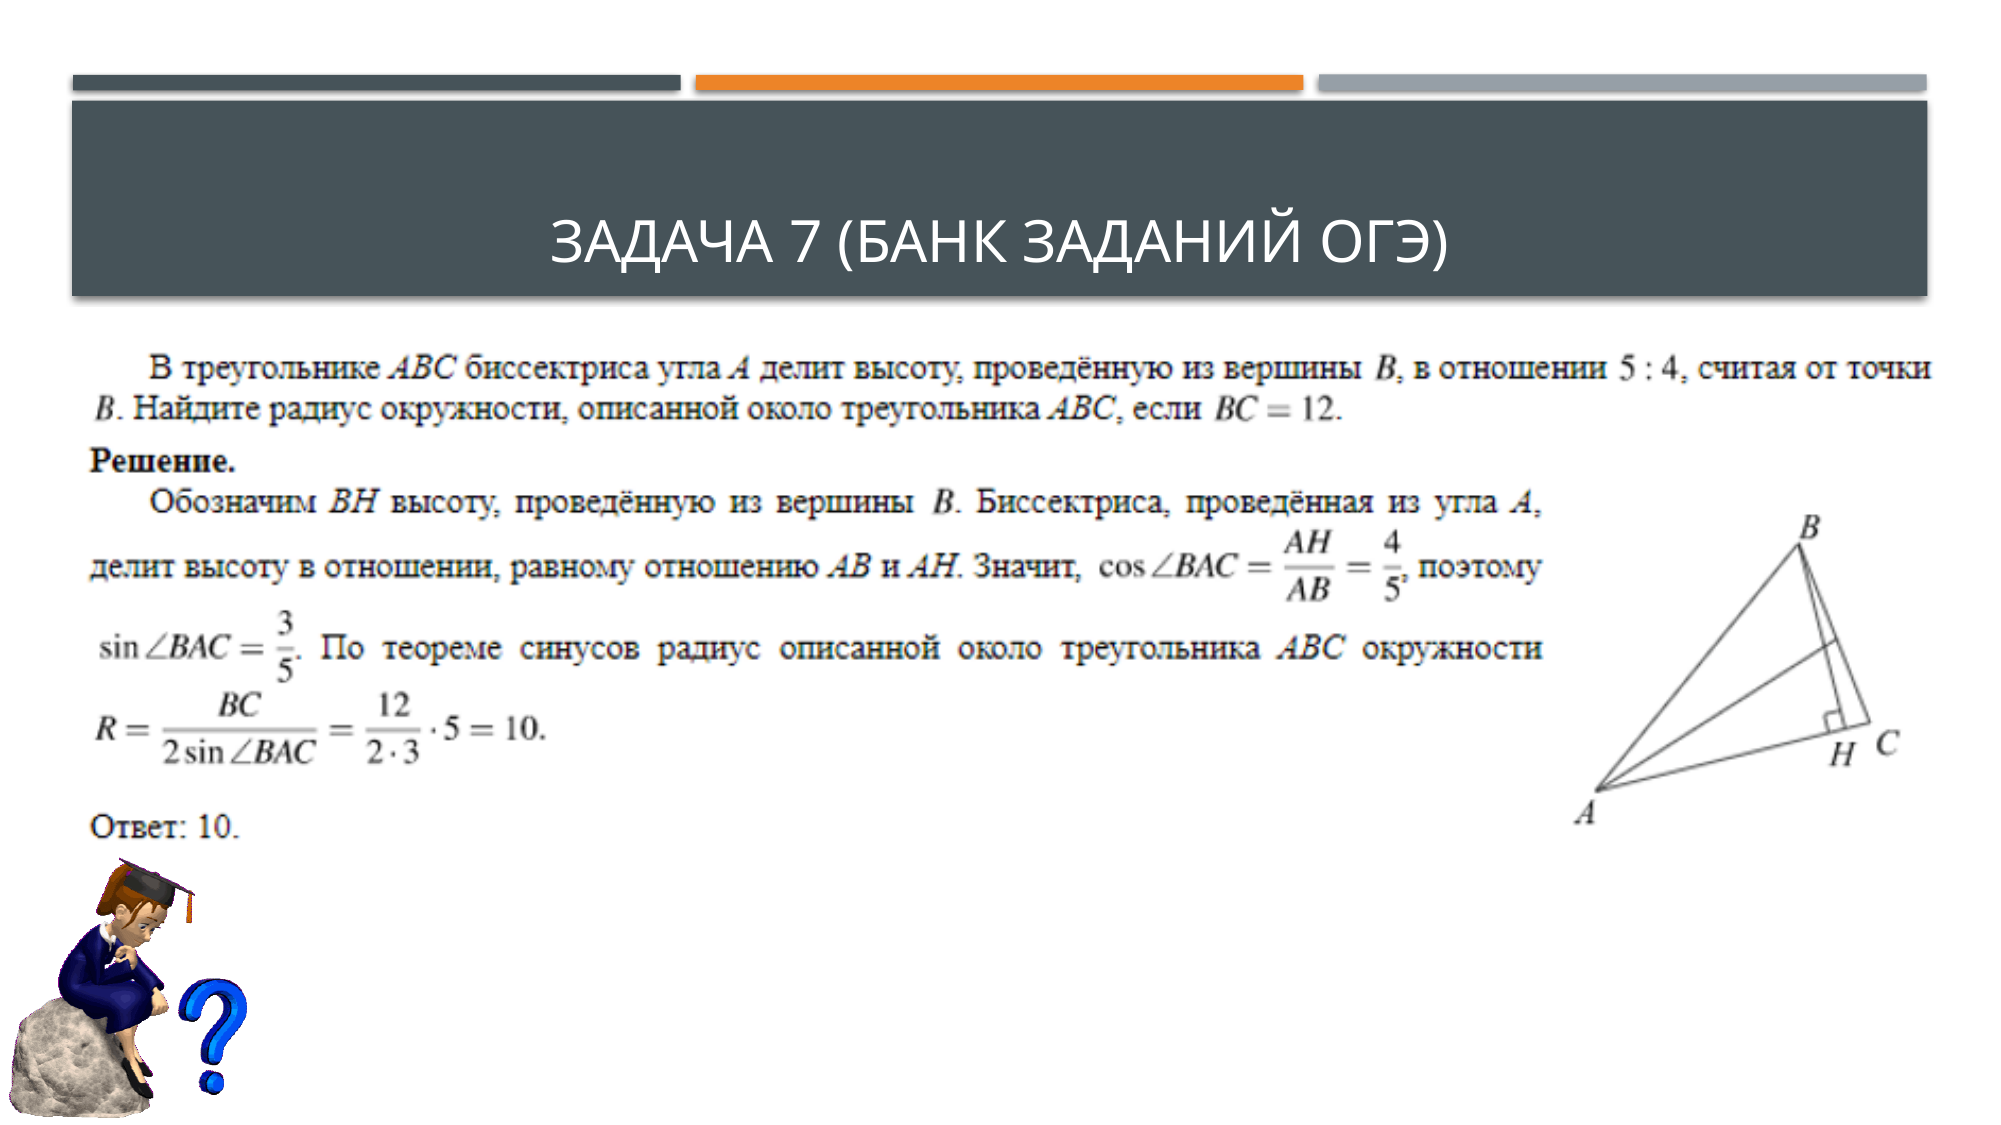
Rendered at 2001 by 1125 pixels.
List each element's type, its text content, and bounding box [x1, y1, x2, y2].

picture [0, 848, 266, 1125]
title Задача 7 (банк заданий ОГЭ) [95, 115, 1905, 282]
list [59, 341, 1959, 884]
